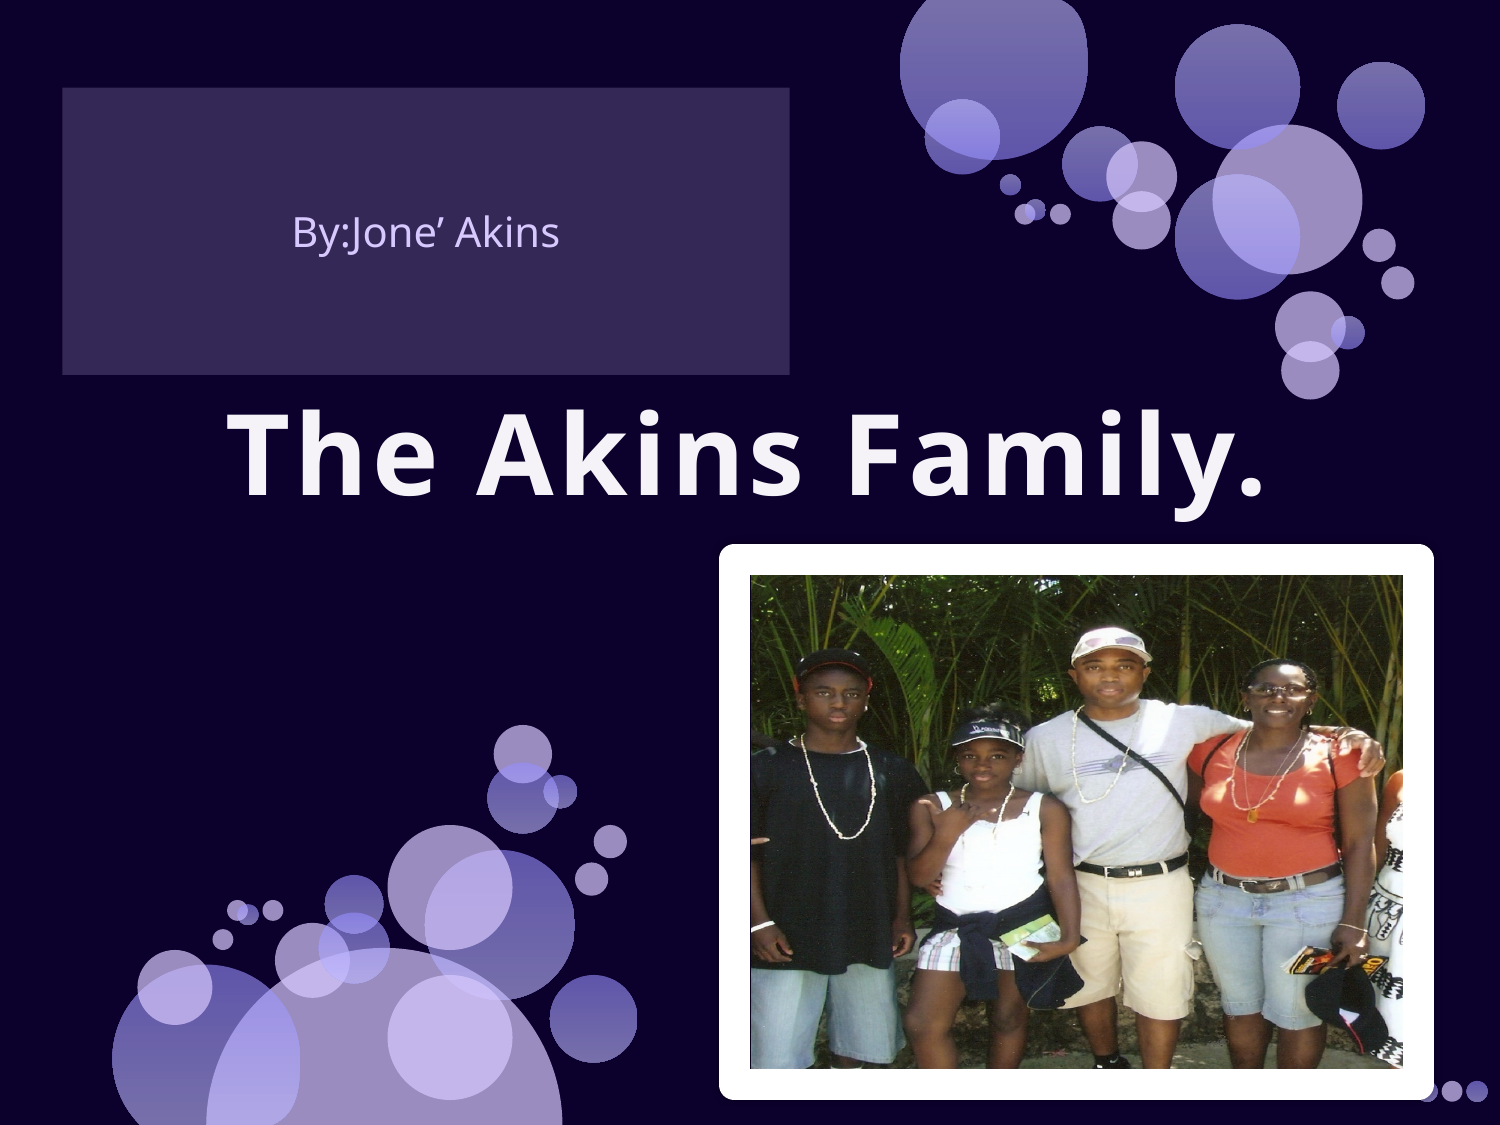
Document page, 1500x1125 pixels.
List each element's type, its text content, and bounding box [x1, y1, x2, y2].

subtitle By:Jone’ Akins [62, 87, 790, 375]
picture [751, 494, 1403, 1125]
text_box The Akins Family. [210, 374, 1285, 525]
